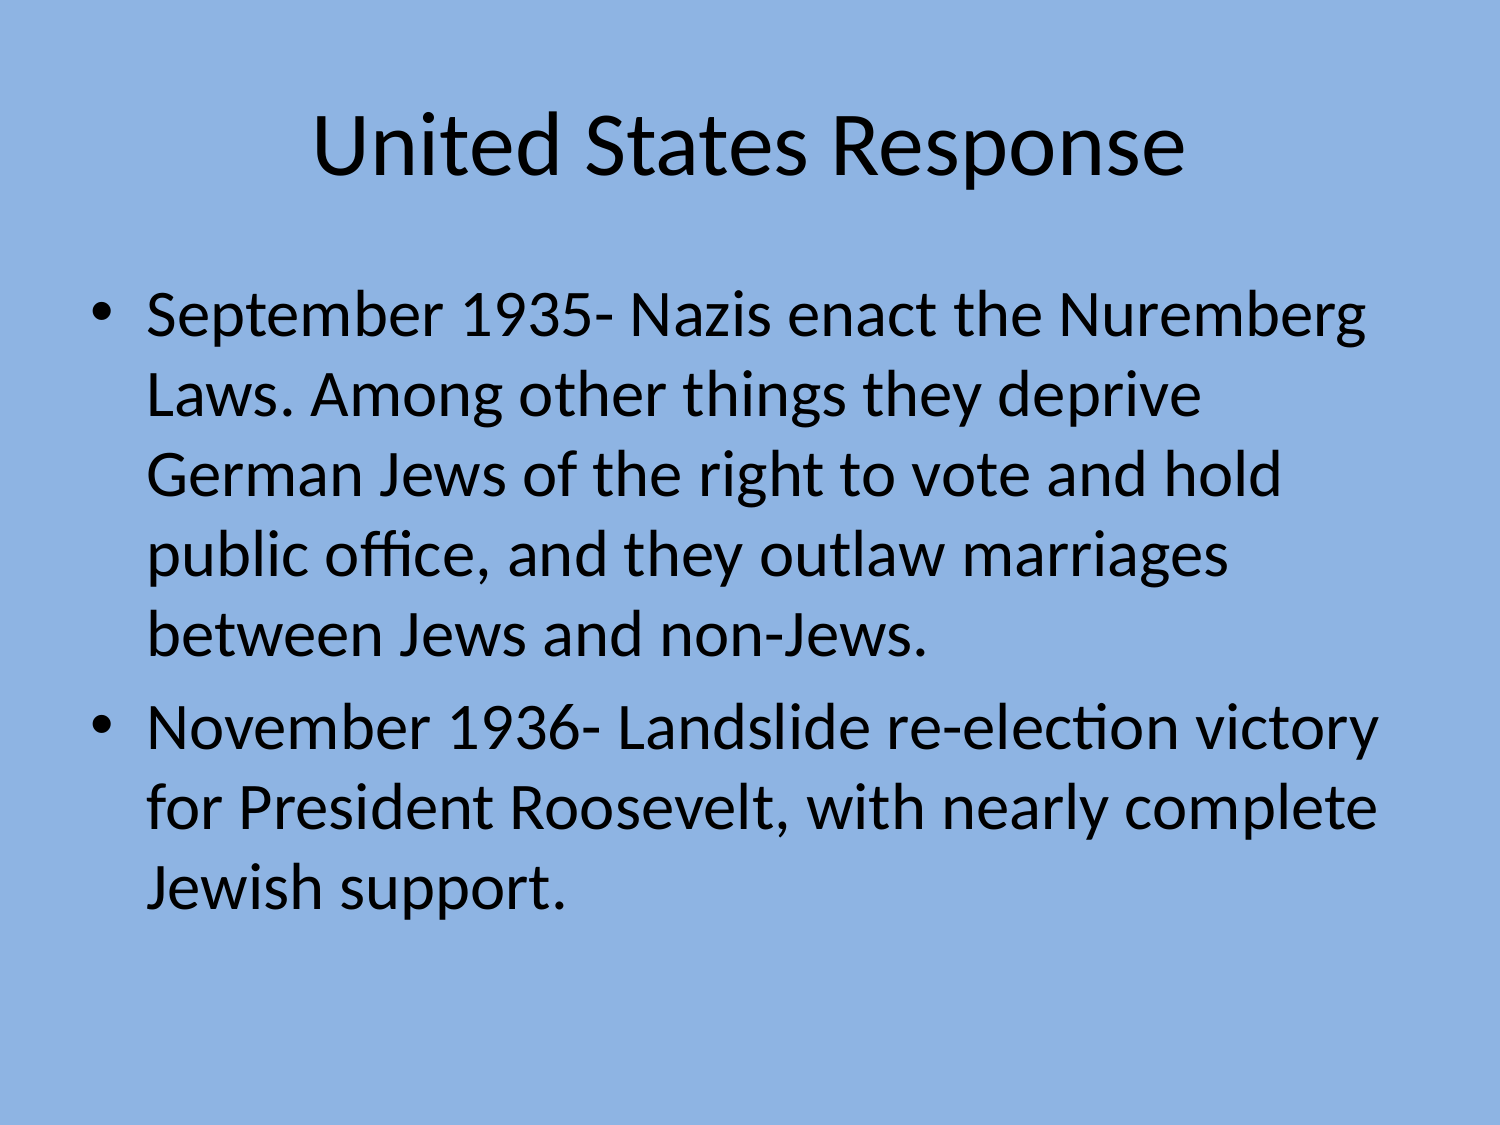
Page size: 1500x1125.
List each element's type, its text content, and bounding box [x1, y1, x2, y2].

list September 1935- Nazis enact the Nuremberg Laws. Among other things they deprive German Jews of the right to vote and hold public office, and they outlaw marriages between Jews and non-Jews. November 1936- Landslide re-election victory for President Roosevelt, with nearly complete Jewish support. [75, 262, 1425, 1005]
title United States Response [75, 45, 1425, 233]
